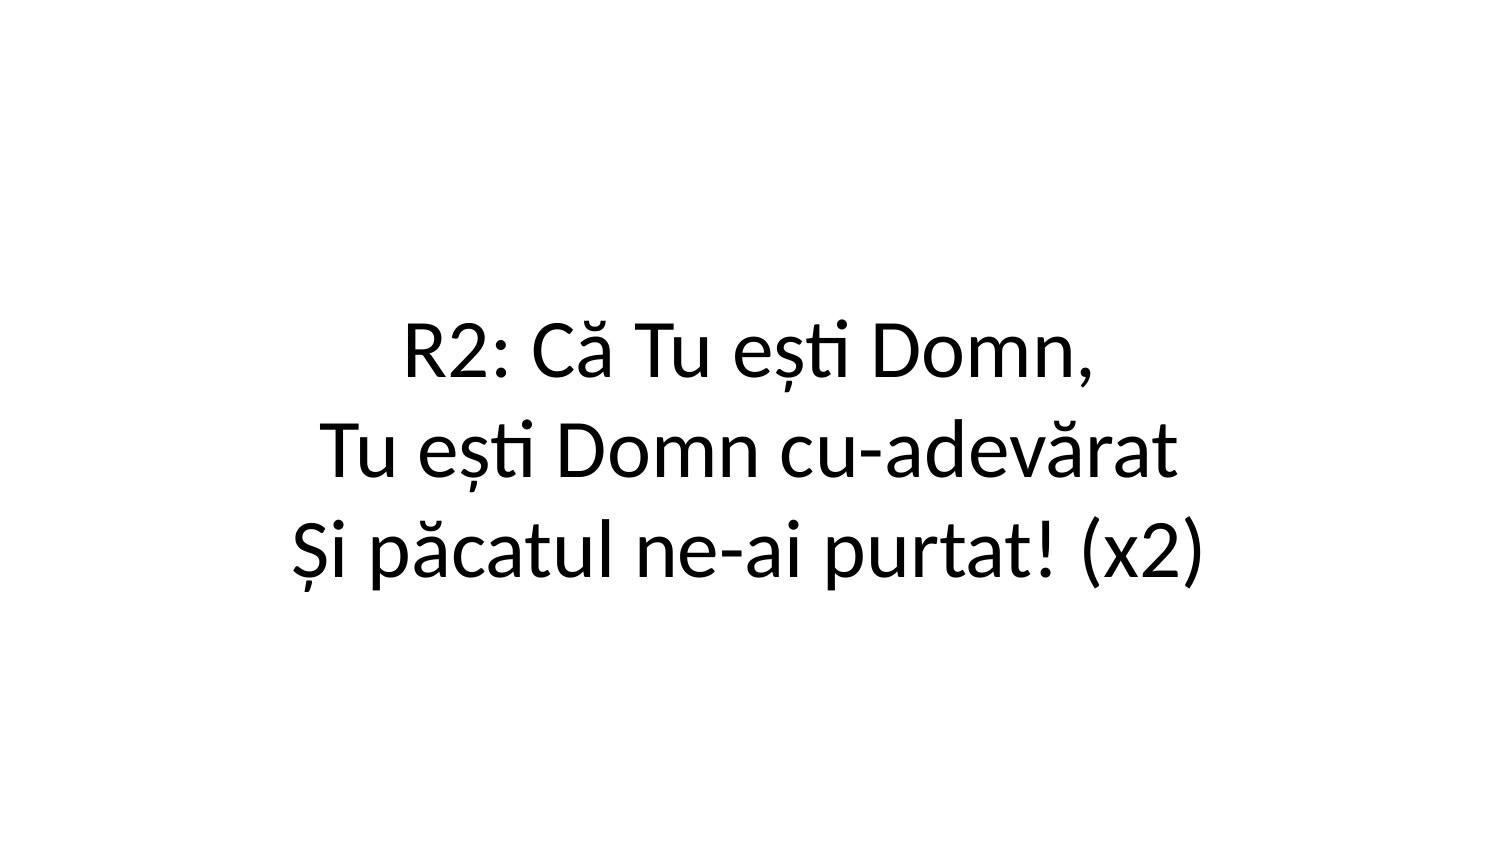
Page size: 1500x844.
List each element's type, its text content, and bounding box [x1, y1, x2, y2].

text_box R2: Că Tu ești Domn, Tu ești Domn cu-adevărat Și păcatul ne-ai purtat! (x2) [277, 242, 1223, 602]
